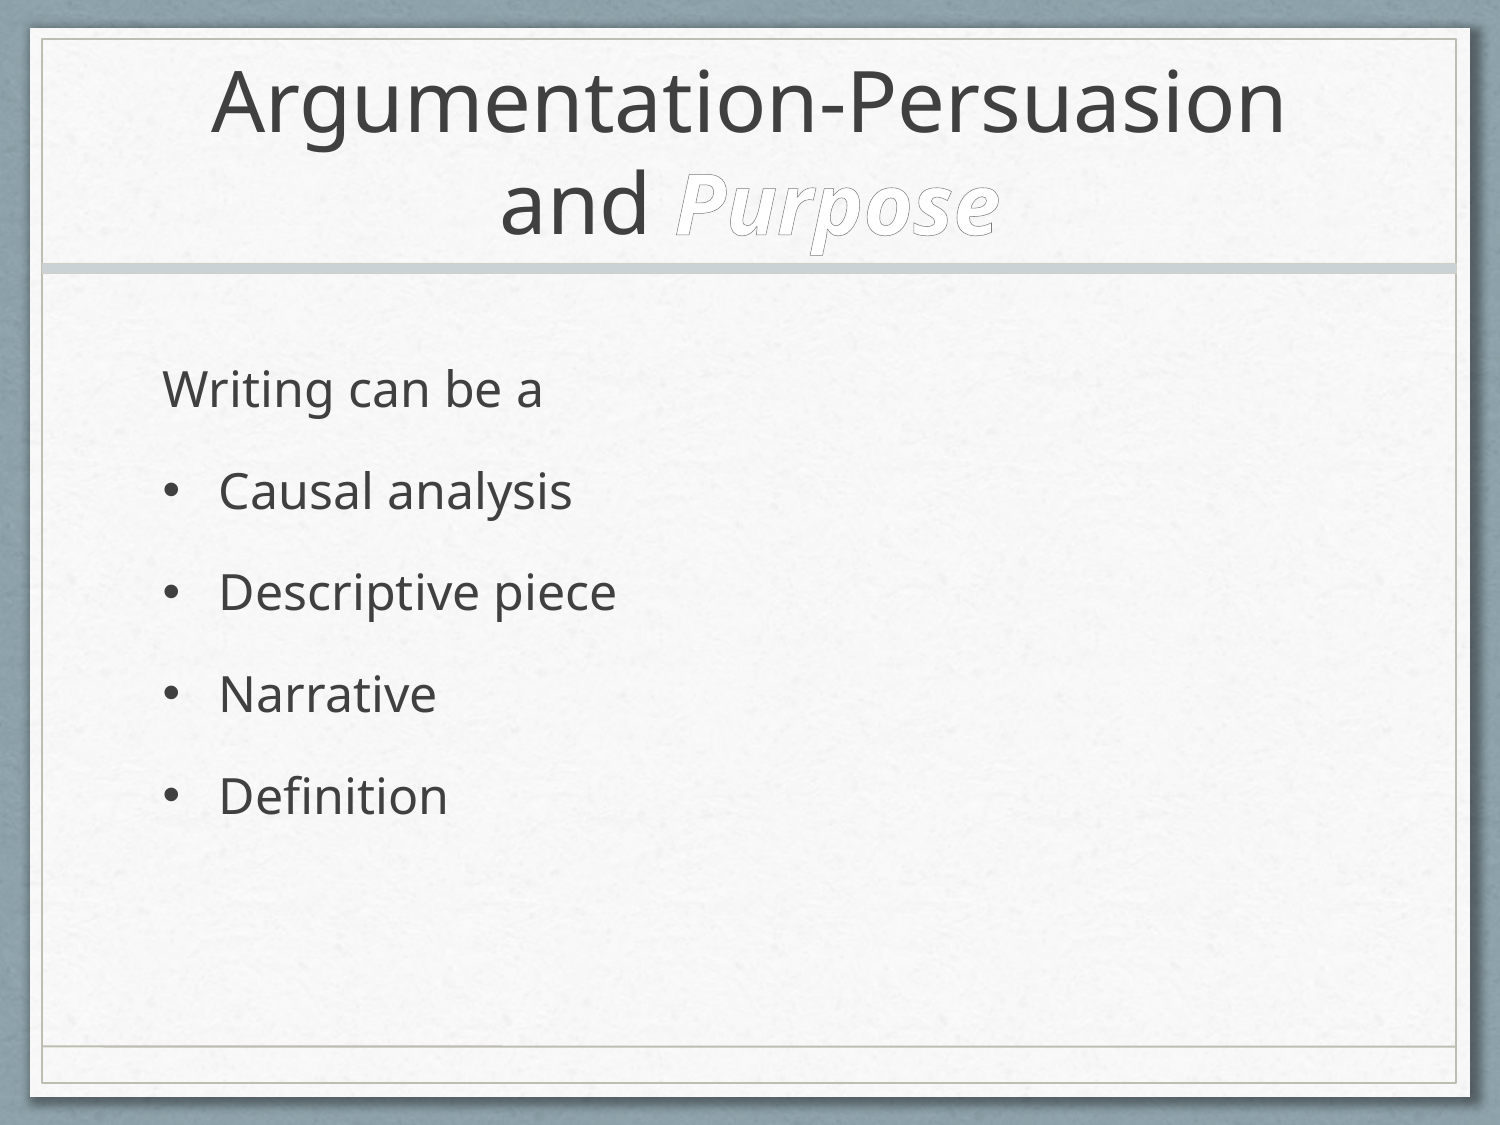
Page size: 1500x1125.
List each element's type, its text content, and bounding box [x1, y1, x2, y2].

picture [30, 28, 1470, 1097]
list Writing can be a Causal analysis Descriptive piece Narrative Definition [147, 350, 1353, 995]
title Argumentation-Persuasion and Purpose [147, 40, 1353, 260]
